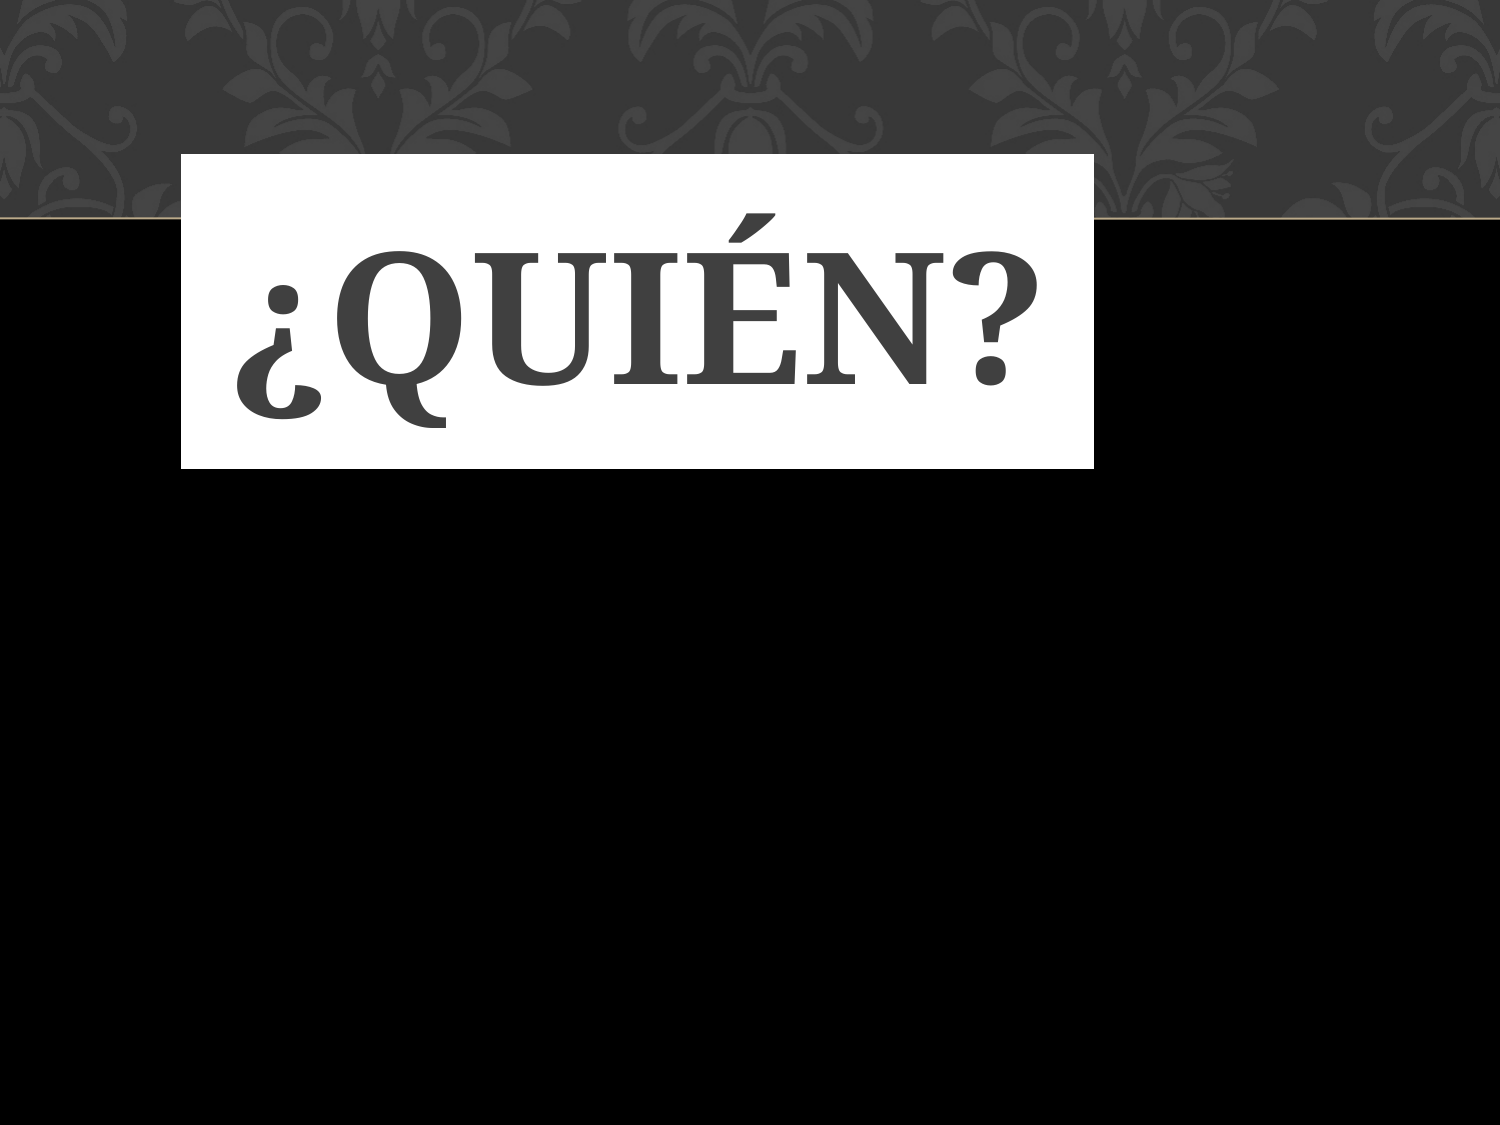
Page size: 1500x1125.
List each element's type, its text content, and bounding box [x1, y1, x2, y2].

title ¿Quién? [181, 154, 1094, 469]
